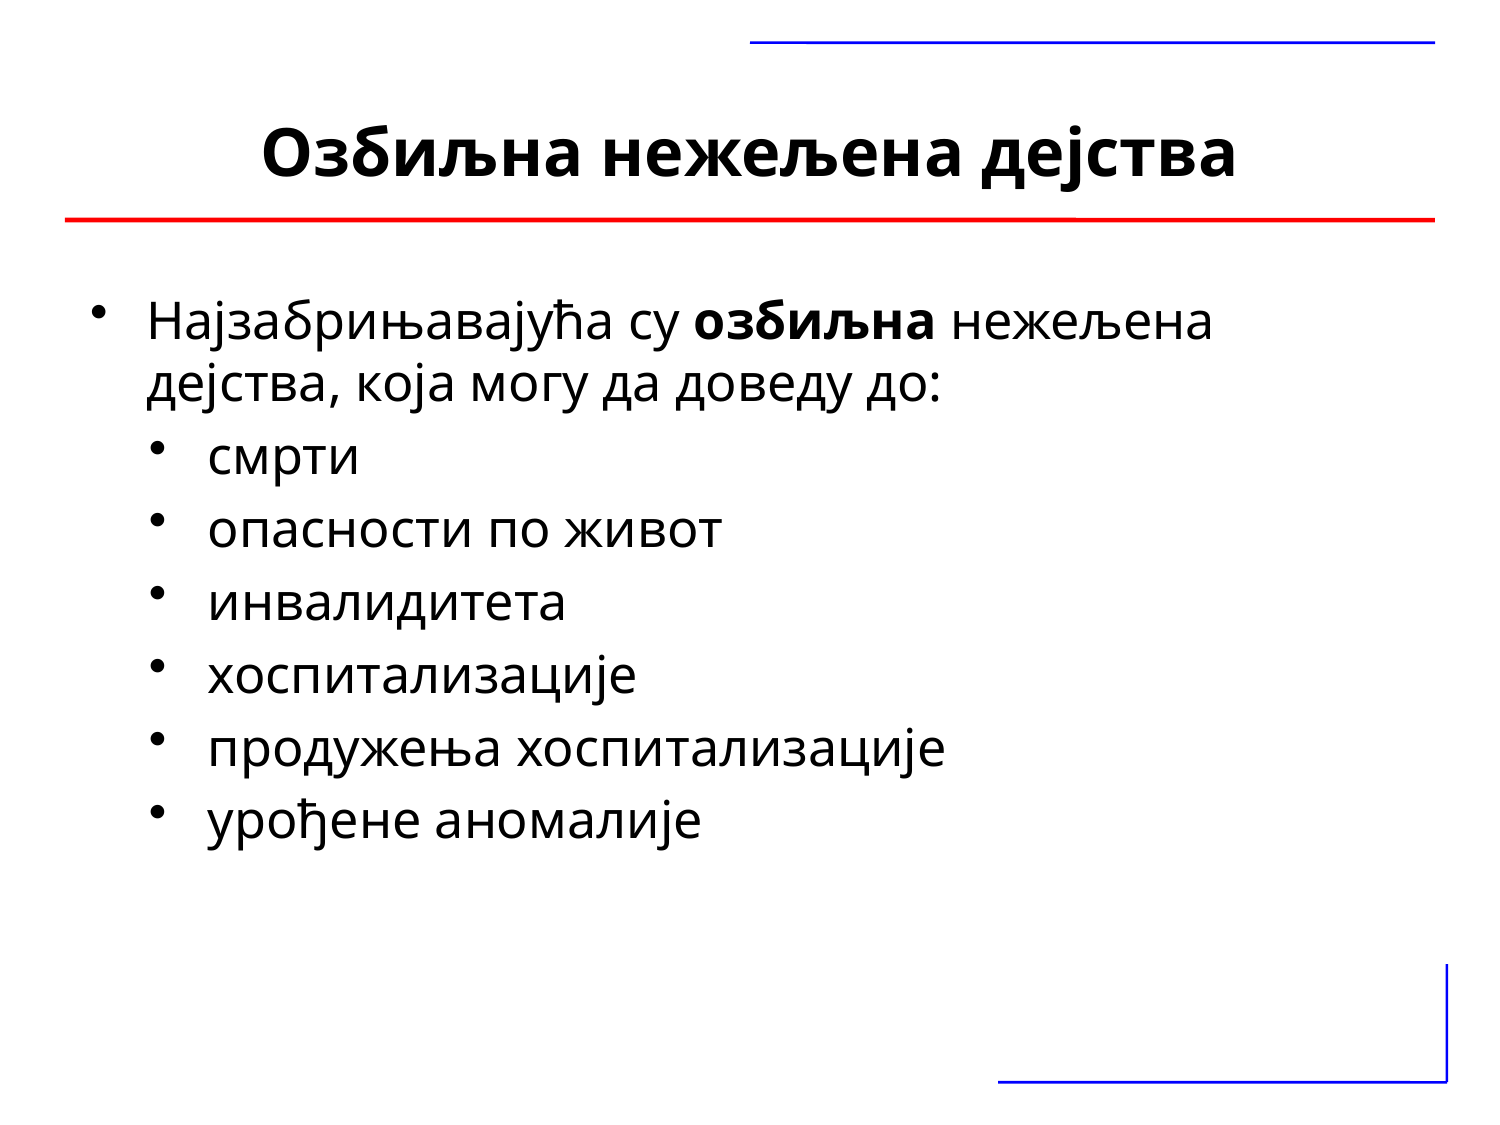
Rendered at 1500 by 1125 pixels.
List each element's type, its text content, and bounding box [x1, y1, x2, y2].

list Озбиљна нежељена дејства Најзабрињавајућа су озбиљна нежељена дејства, која могу да доведу до: смрти опасности по живот инвалидитета хоспитализације продужења хоспитализације урођене аномалије [74, 101, 1426, 988]
